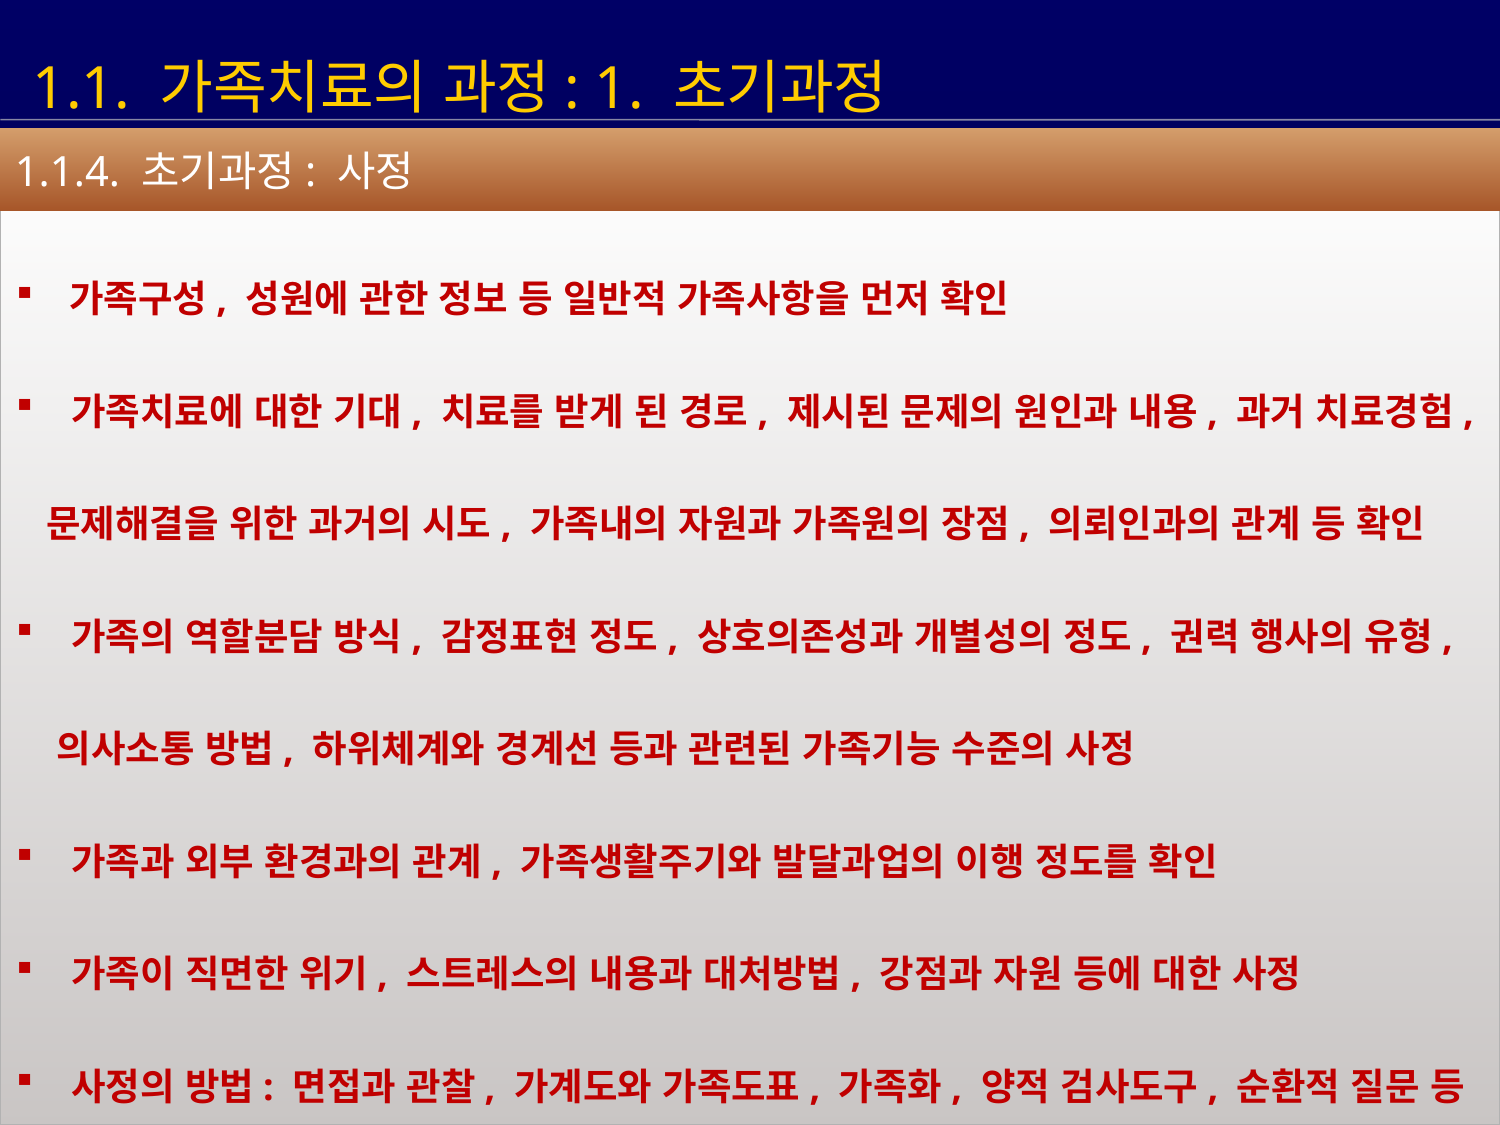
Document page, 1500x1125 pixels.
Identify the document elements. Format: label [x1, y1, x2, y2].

text_box [0, 42, 1500, 1125]
